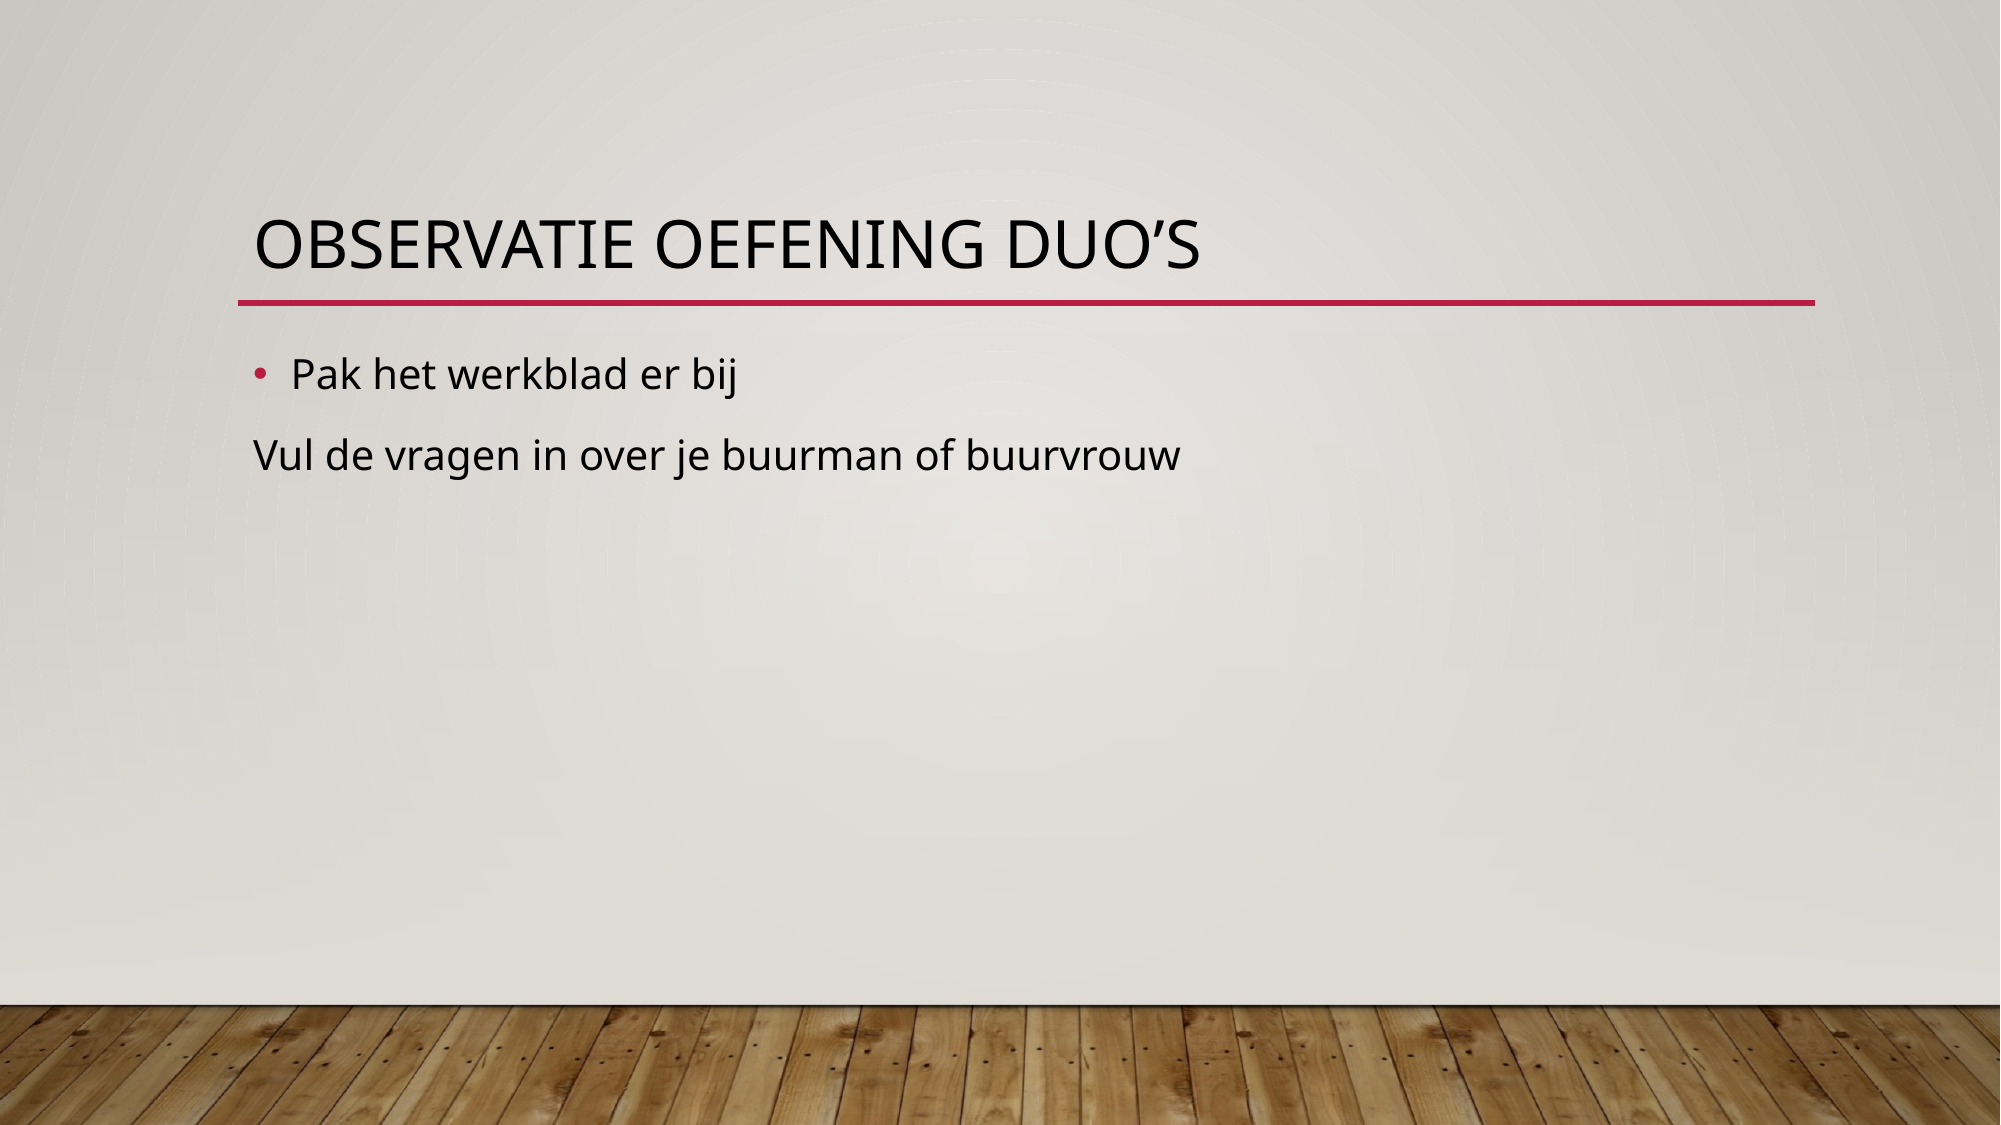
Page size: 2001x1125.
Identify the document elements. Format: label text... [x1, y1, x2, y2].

picture [0, 1005, 2000, 1125]
list Pak het werkblad er bij Vul de vragen in over je buurman of buurvrouw [238, 330, 1814, 897]
title Observatie oefening Duo’s [238, 131, 1814, 305]
